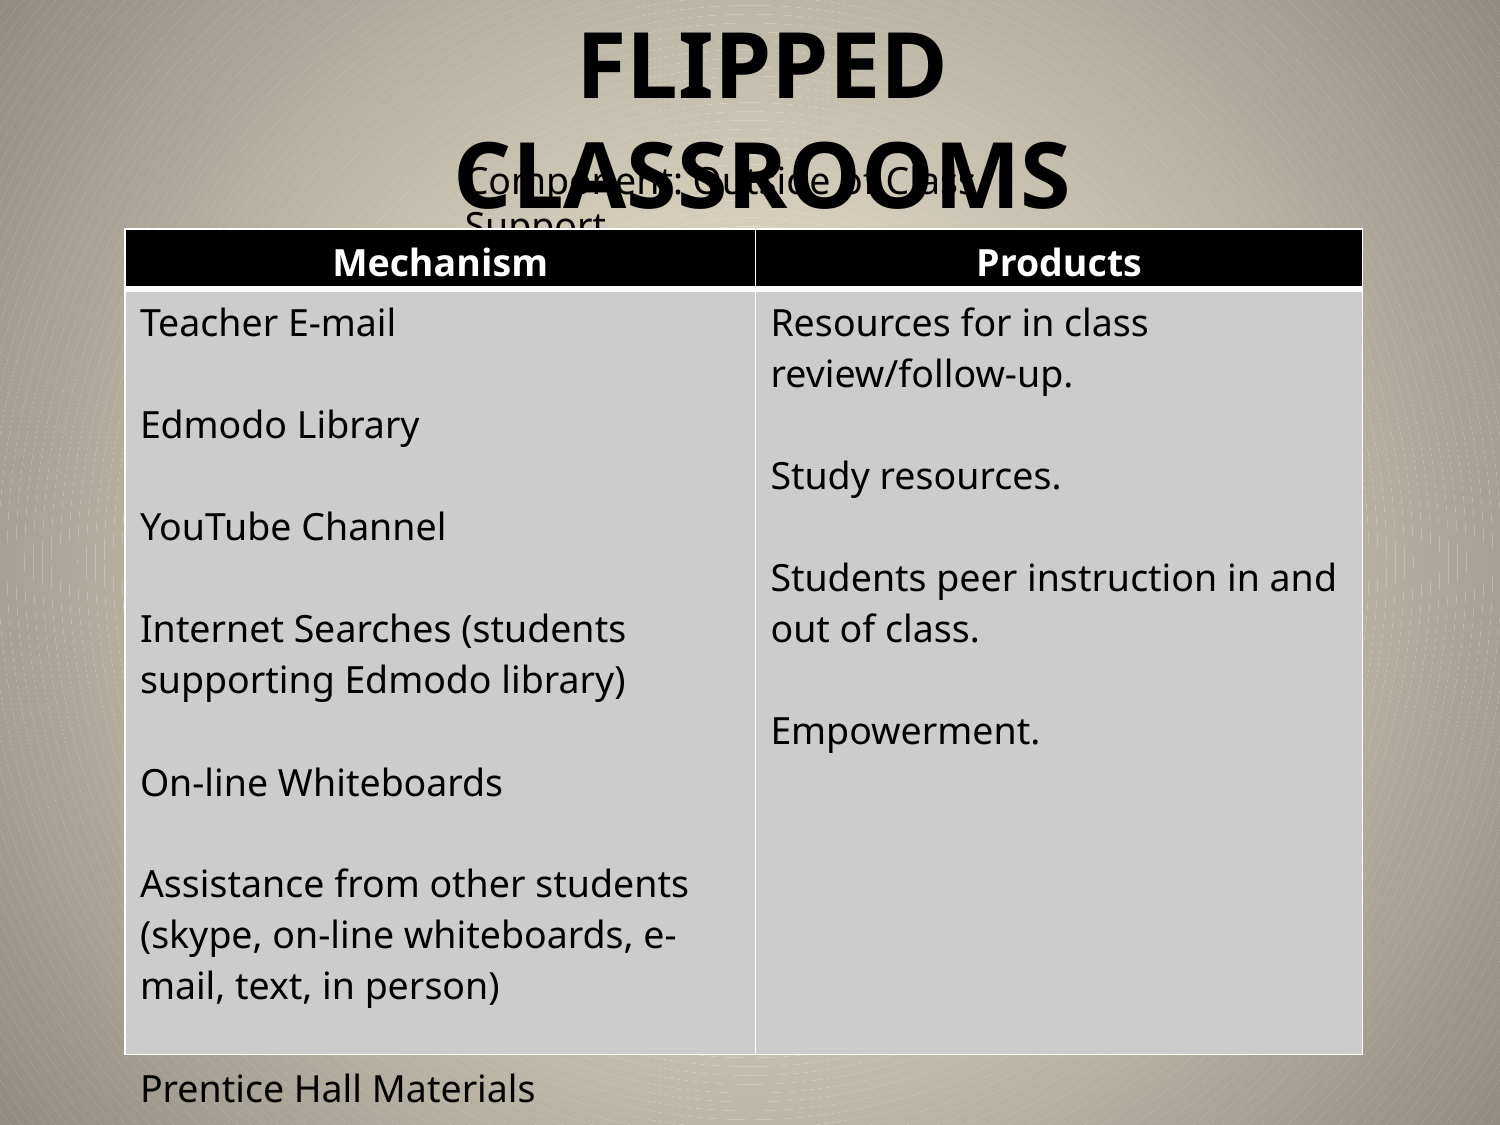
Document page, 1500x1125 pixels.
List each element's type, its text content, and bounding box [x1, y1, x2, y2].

table_header Mechanism [126, 230, 755, 286]
title Flipped Classrooms [312, 0, 1213, 228]
text_box Component: Outside of Class Support [450, 149, 1075, 228]
table_cell Teacher E-mail Edmodo Library YouTube Channel Internet Searches (students supporting Edmodo library) On-line Whiteboards Assistance from other students (skype, on-line whiteboards, e-mail, text, in person) Prentice Hall Materials [126, 292, 755, 1054]
table_header Products [756, 230, 1362, 286]
table_cell Resources for in class review/follow-up. Study resources. Students peer instruction in and out of class. Empowerment. [756, 292, 1362, 1054]
